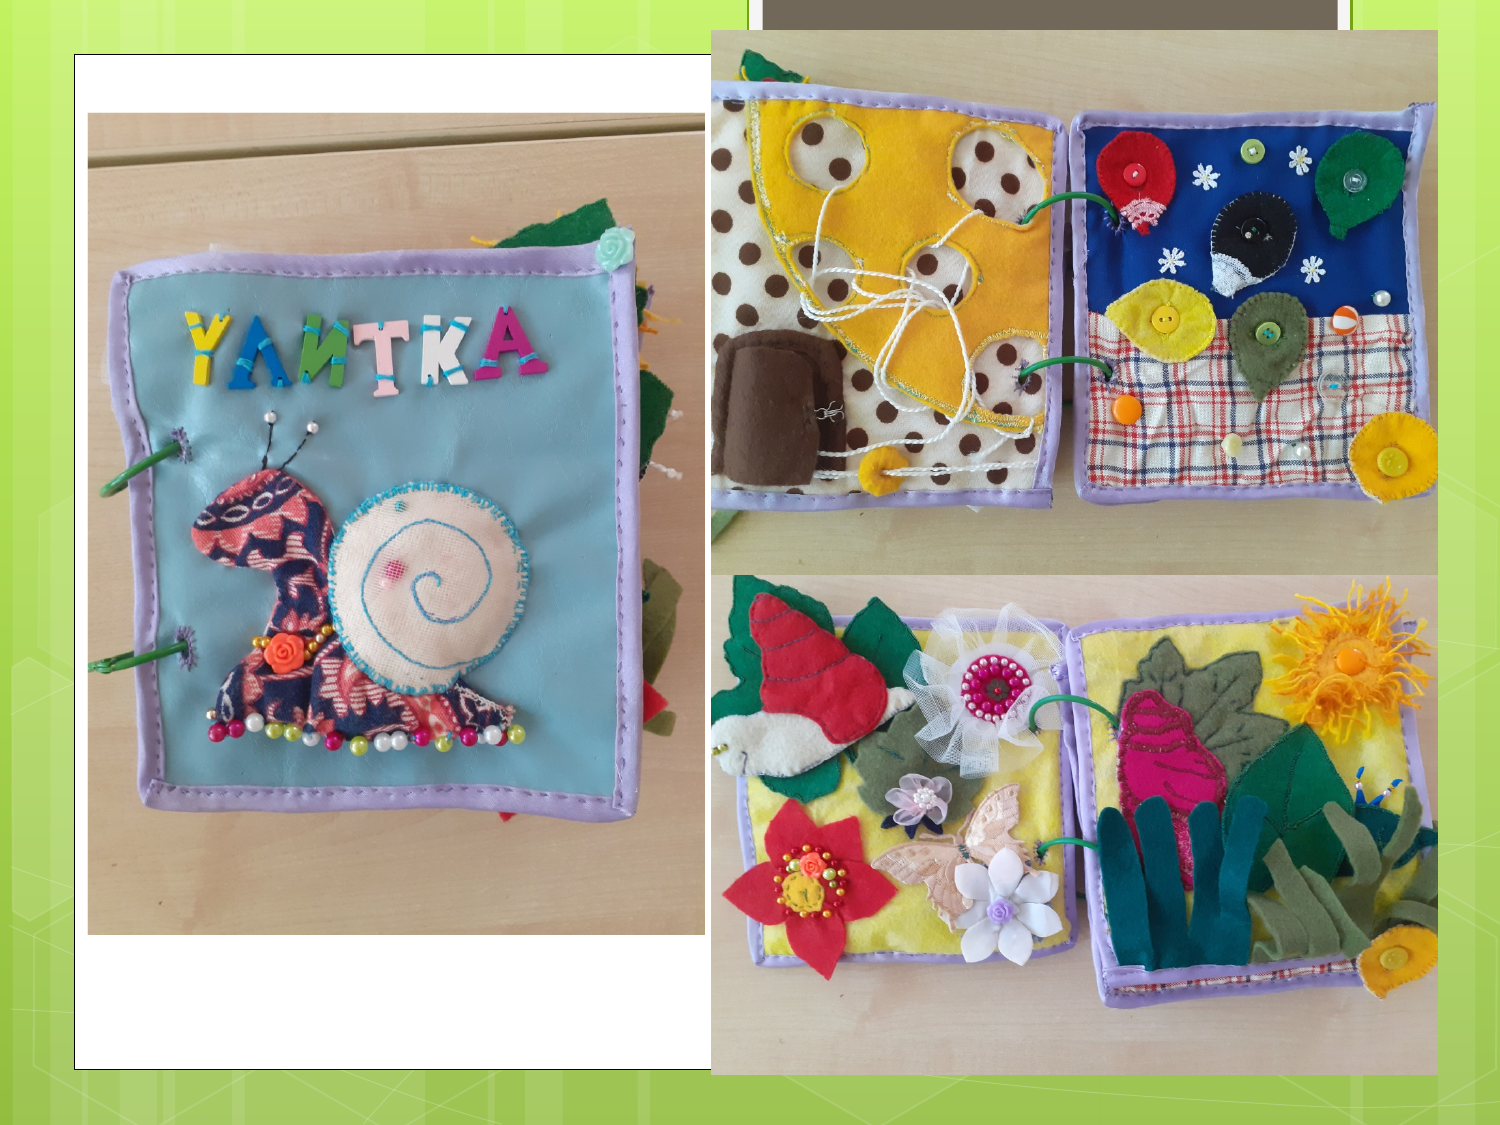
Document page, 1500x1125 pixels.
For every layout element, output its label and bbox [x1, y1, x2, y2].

list [0, 214, 705, 833]
picture [88, 114, 705, 214]
picture [88, 833, 705, 934]
picture [711, 30, 1438, 1076]
